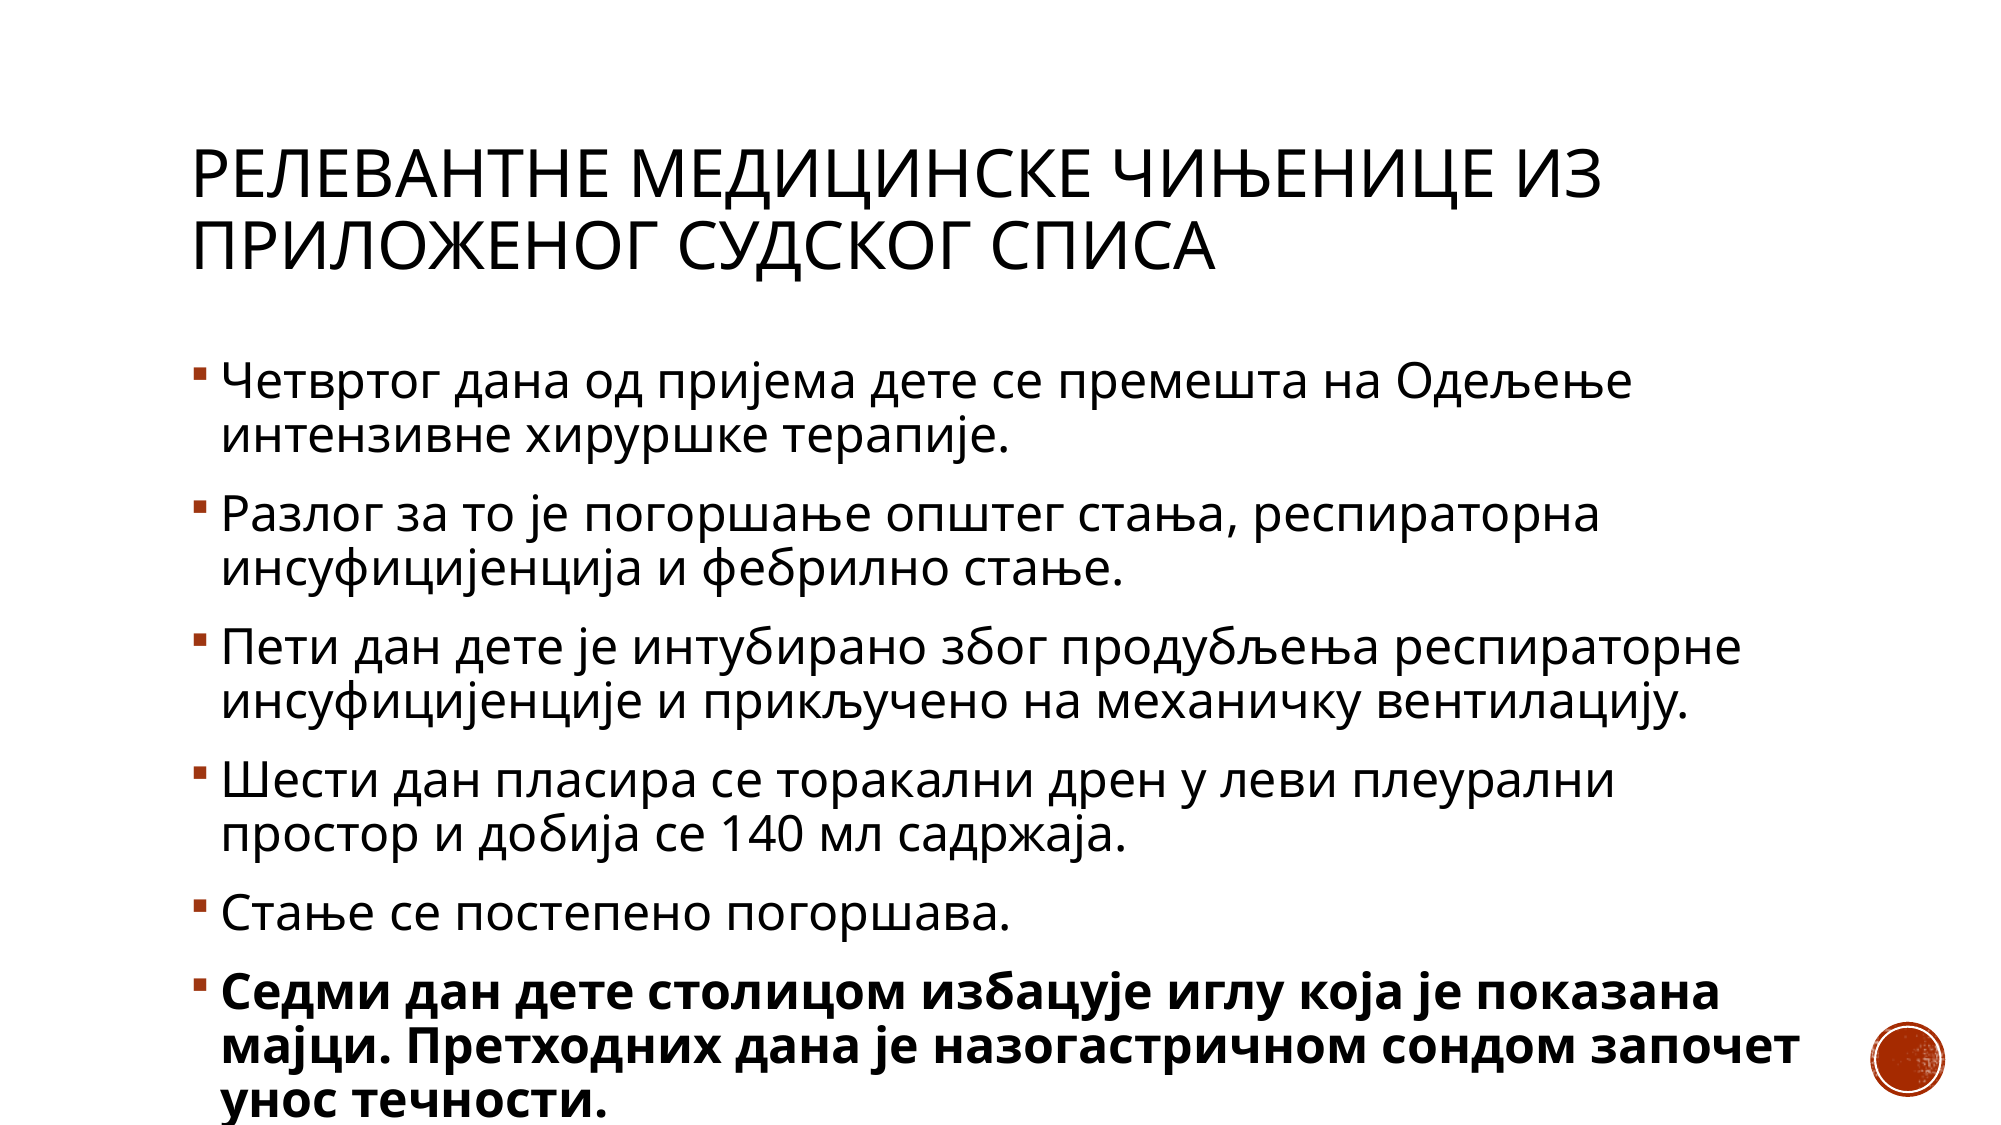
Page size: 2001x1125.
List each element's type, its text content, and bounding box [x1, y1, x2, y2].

list Четвртог дана од пријема дете се премешта на Одељење интензивне хируршке терапије. Разлог за то је погоршање општег стања, респираторна инсуфицијенција и фебрилно стање. Пети дан дете је интубирано због продубљења респираторне инсуфицијенције и прикључено на механичку вентилацију. Шести дан пласира се торакални дрен у леви плеурални простор и добија се 140 мл садржаја. Стање се постепено погоршава. Седми дан дете столицом избацује иглу која је показана мајци. Претходних дана је назогастричном сондом започет унос течности. [175, 348, 1826, 1013]
title Релевантне медицинске чињенице из приложеног судског списа [175, 79, 1826, 344]
